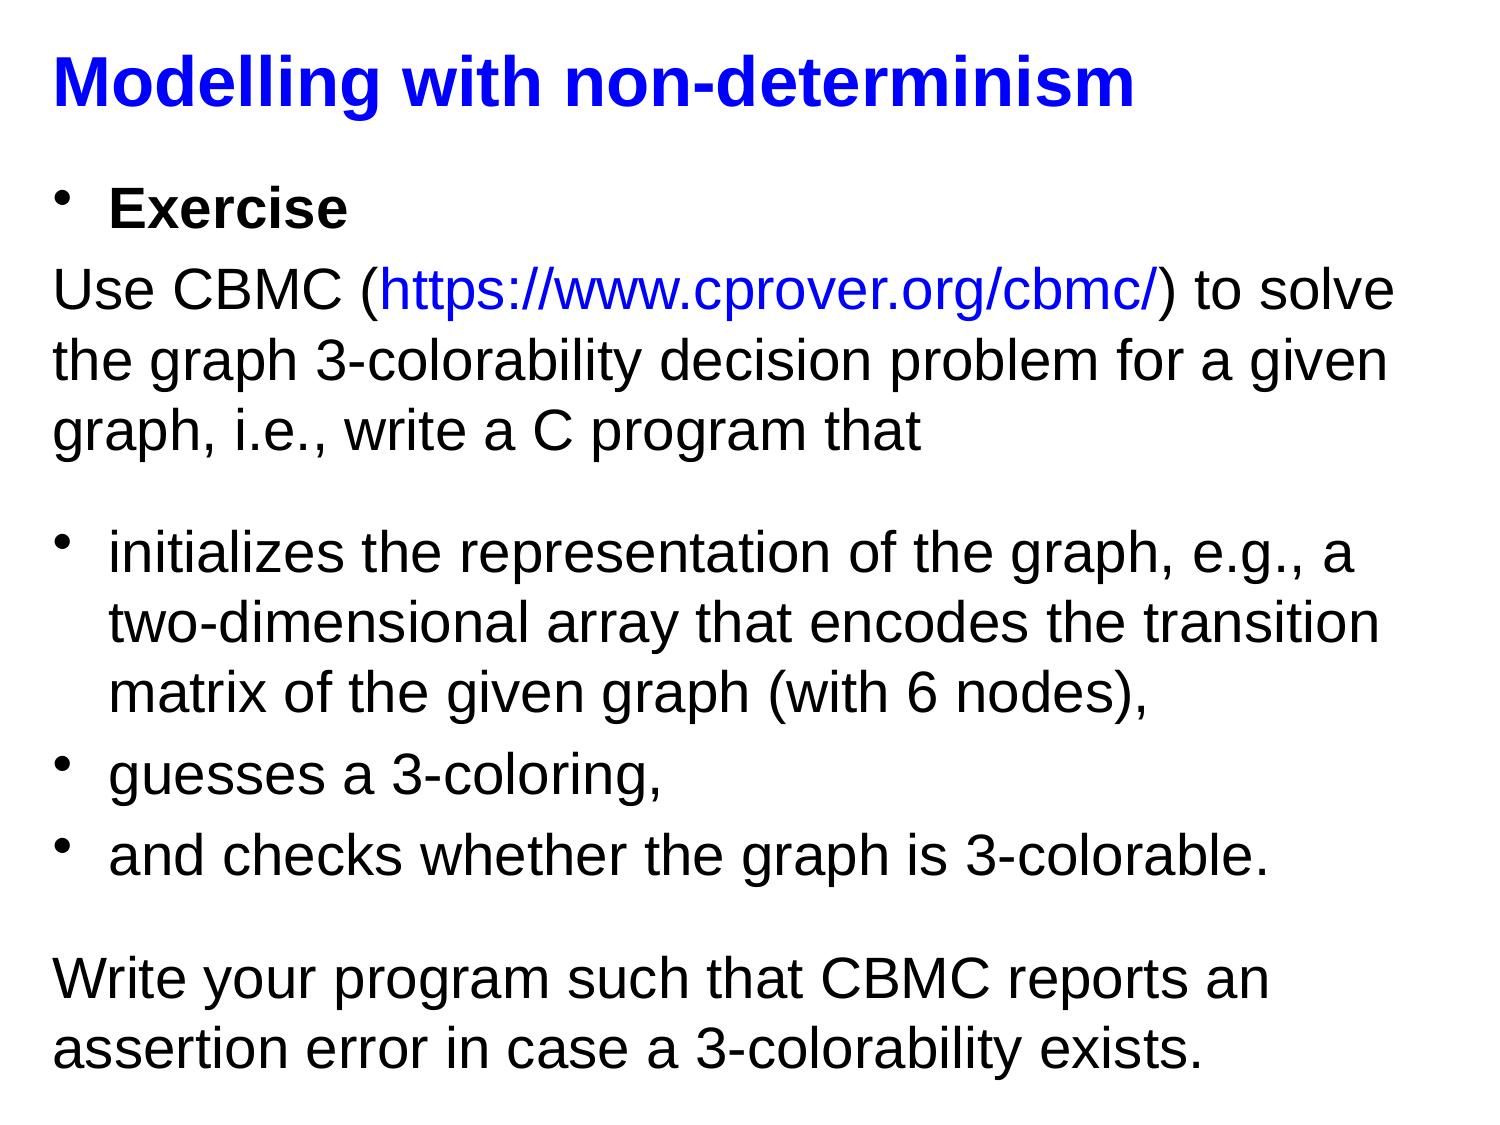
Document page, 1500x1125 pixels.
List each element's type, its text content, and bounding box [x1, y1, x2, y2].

title Modelling with non-determinism [37, 19, 1476, 138]
list Exercise Use CBMC (https://www.cprover.org/cbmc/) to solve the graph 3-colorability decision problem for a given graph, i.e., write a C program that initializes the representation of the graph, e.g., a two-dimensional array that encodes the transition matrix of the given graph (with 6 nodes), guesses a 3-coloring, and checks whether the graph is 3-colorable. Write your program such that CBMC reports an assertion error in case a 3-colorability exists. [37, 162, 1476, 1051]
